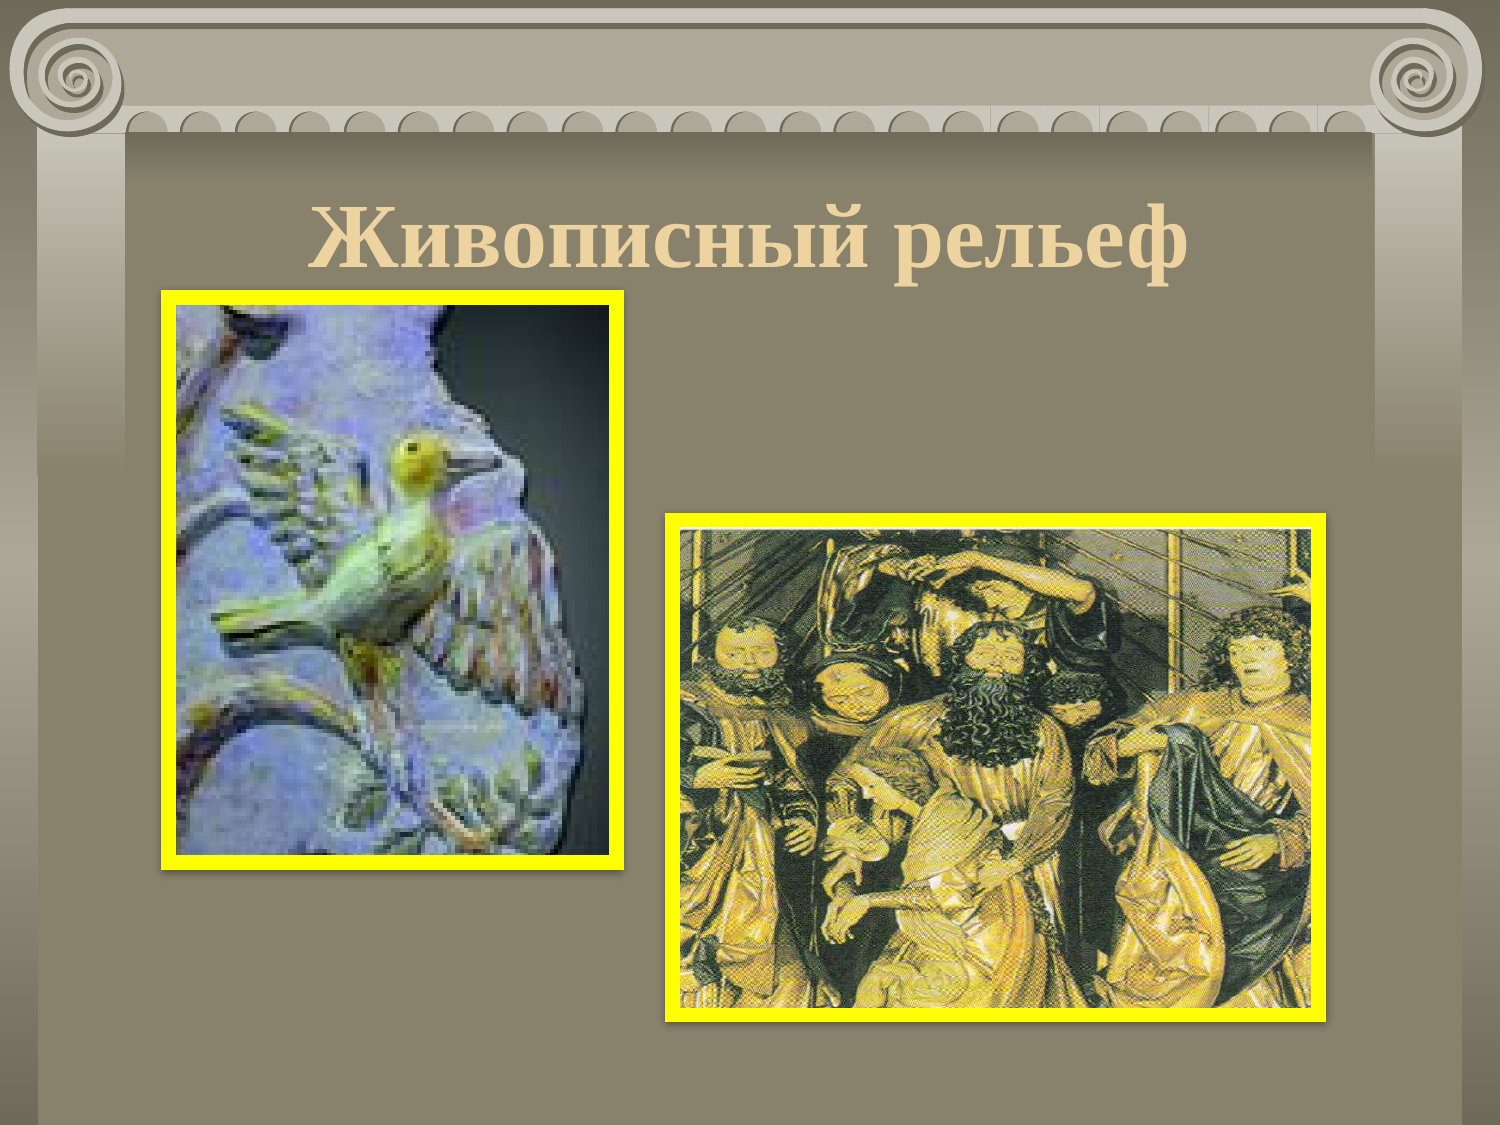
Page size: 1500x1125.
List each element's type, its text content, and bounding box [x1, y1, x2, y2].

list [175, 304, 610, 856]
picture [679, 527, 1312, 1008]
title Живописный рельеф [112, 137, 1388, 326]
